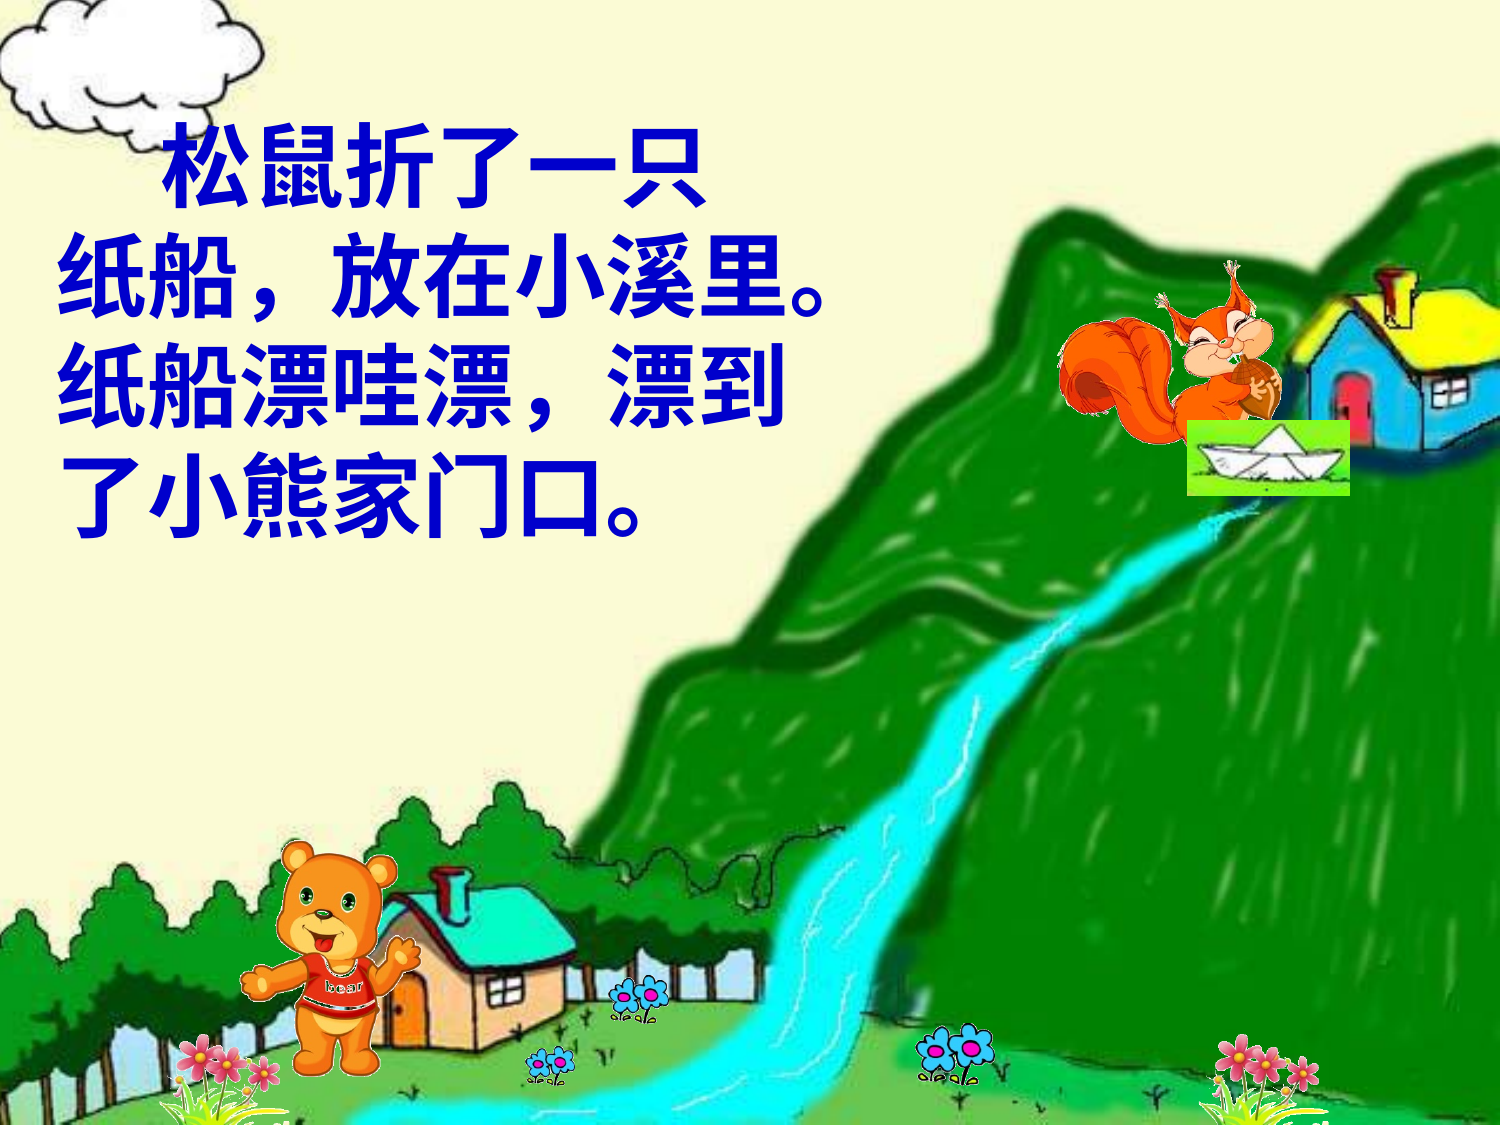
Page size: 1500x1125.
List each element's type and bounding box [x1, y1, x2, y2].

text_box [0, 0, 1500, 1125]
picture [147, 798, 514, 1100]
picture [1056, 259, 1350, 496]
